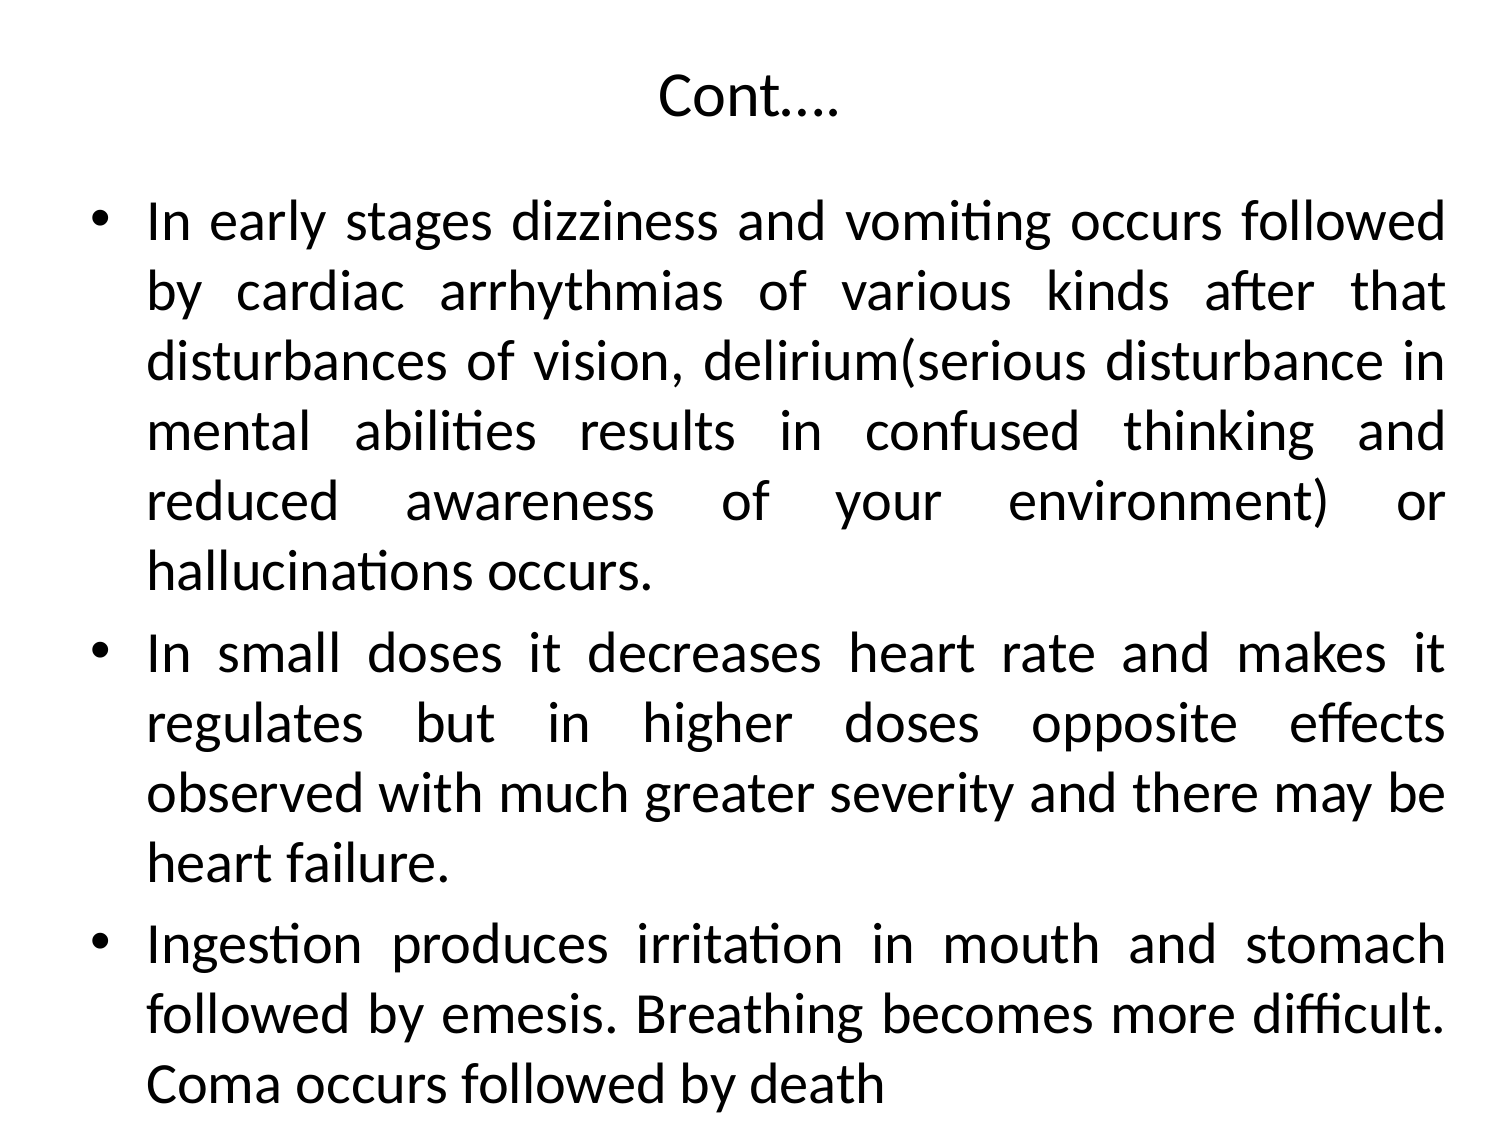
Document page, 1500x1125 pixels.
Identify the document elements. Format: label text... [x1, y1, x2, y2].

title Cont…. [75, 45, 1425, 138]
list In early stages dizziness and vomiting occurs followed by cardiac arrhythmias of various kinds after that disturbances of vision, delirium(serious disturbance in mental abilities results in confused thinking and reduced awareness of your environment) or hallucinations occurs. In small doses it decreases heart rate and makes it regulates but in higher doses opposite effects observed with much greater severity and there may be heart failure. Ingestion produces irritation in mouth and stomach followed by emesis. Breathing becomes more difficult. Coma occurs followed by death [75, 174, 1463, 1075]
